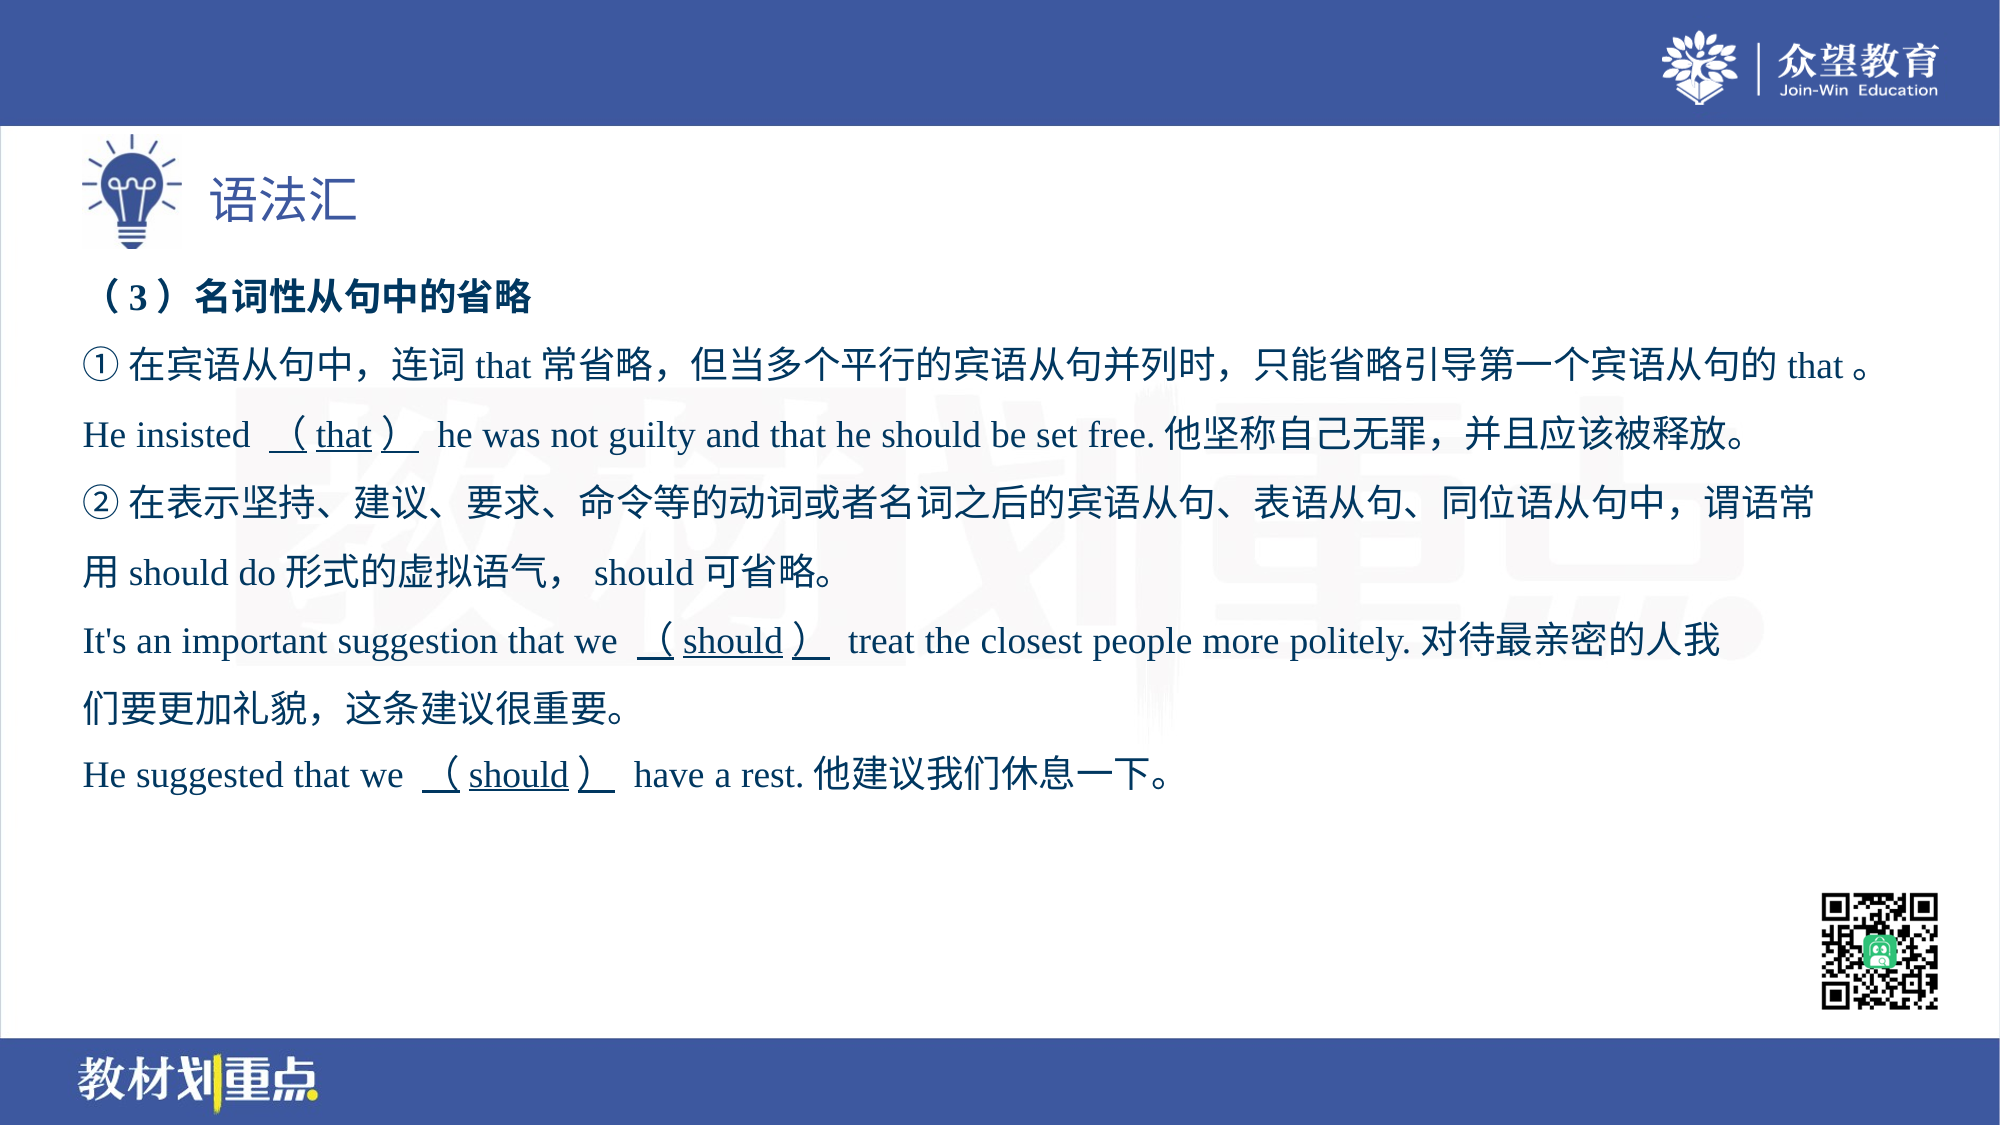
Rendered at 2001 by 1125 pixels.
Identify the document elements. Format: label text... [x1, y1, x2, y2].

picture [0, 0, 2000, 1125]
text_box （3）名词性从句中的省略 ①在宾语从句中，连词that常省略，但当多个平行的宾语从句并列时，只能省略引导第一个宾语从句的that。 He insisted （that） he was not guilty and that he should be set free.他坚称自己无罪，并且应该被释放。 ②在表示坚持、建议、要求、命令等的动词或者名词之后的宾语从句、表语从句、同位语从句中，谓语常 用should do形式的虚拟语气，should可省略。 It's an important suggestion that we （should） treat the closest people more politely.对待最亲密的人我 们要更加礼貌，这条建议很重要。 He suggested that we （should） have a rest.他建议我们休息一下。 [82, 248, 1817, 788]
